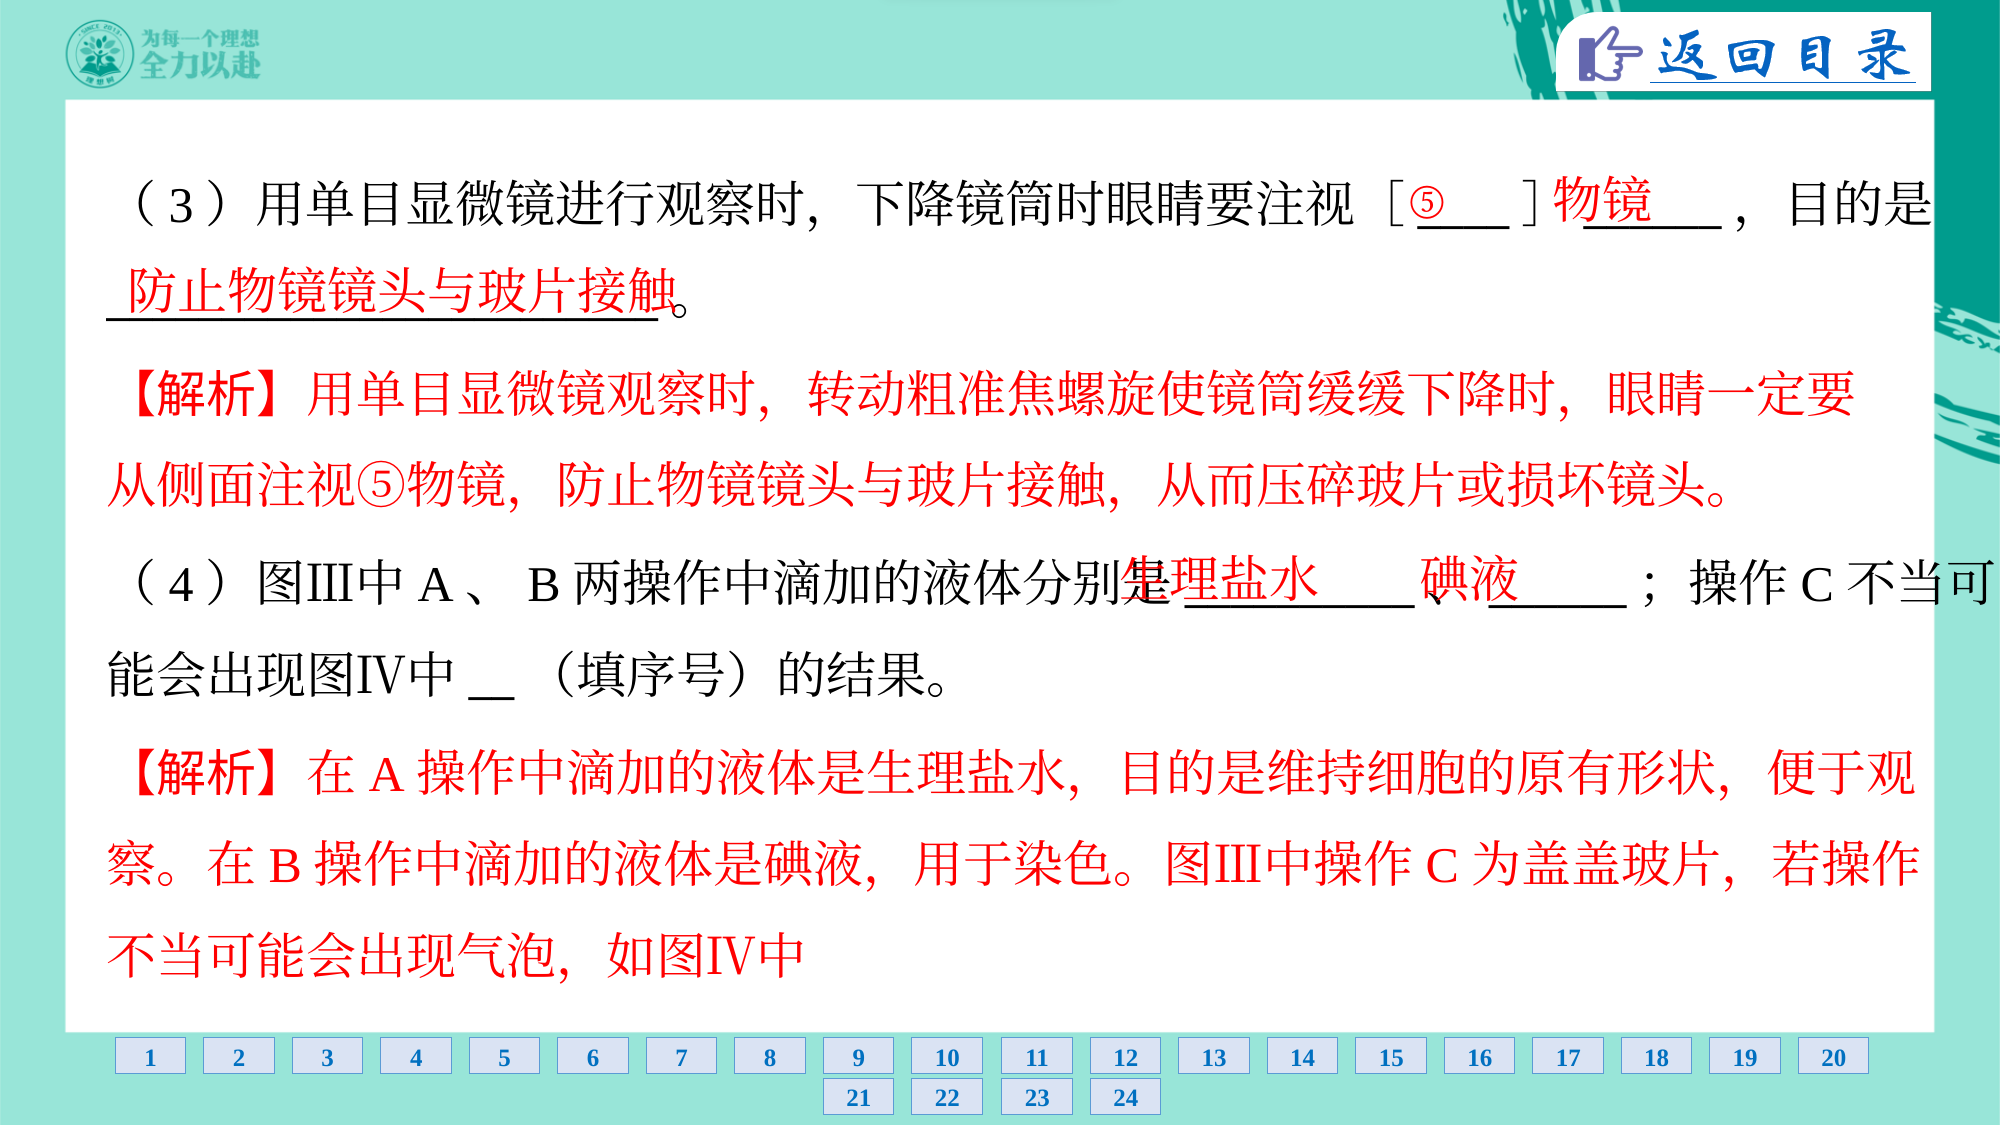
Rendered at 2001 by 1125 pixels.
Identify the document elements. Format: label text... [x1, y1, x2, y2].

text_box 碘液 [1401, 515, 1538, 607]
text_box 生理盐水 [1101, 515, 1338, 607]
text_box （3）用单目显微镜进行观察时，下降镜筒时眼睛要注视［____］______，目的是 ________________________。 [106, 140, 1895, 325]
text_box 防止物镜镜头与玻片接触 [109, 228, 696, 320]
text_box ⑤ [1384, 136, 1471, 228]
picture [0, 0, 2000, 1125]
text_box 【解析】用单目显微镜观察时，转动粗准焦螺旋使镜筒缓缓下降时，眼睛一定要 从侧面注视⑤物镜，防止物镜镜头与玻片接触，从而压碎玻片或损坏镜头。 [106, 330, 1895, 514]
text_box 物镜 [1534, 136, 1671, 228]
text_box （4）图Ⅲ中A、B两操作中滴加的液体分别是__________、______；操作C不当可 能会出现图Ⅳ中__（填序号）的结果。 [106, 519, 1895, 704]
